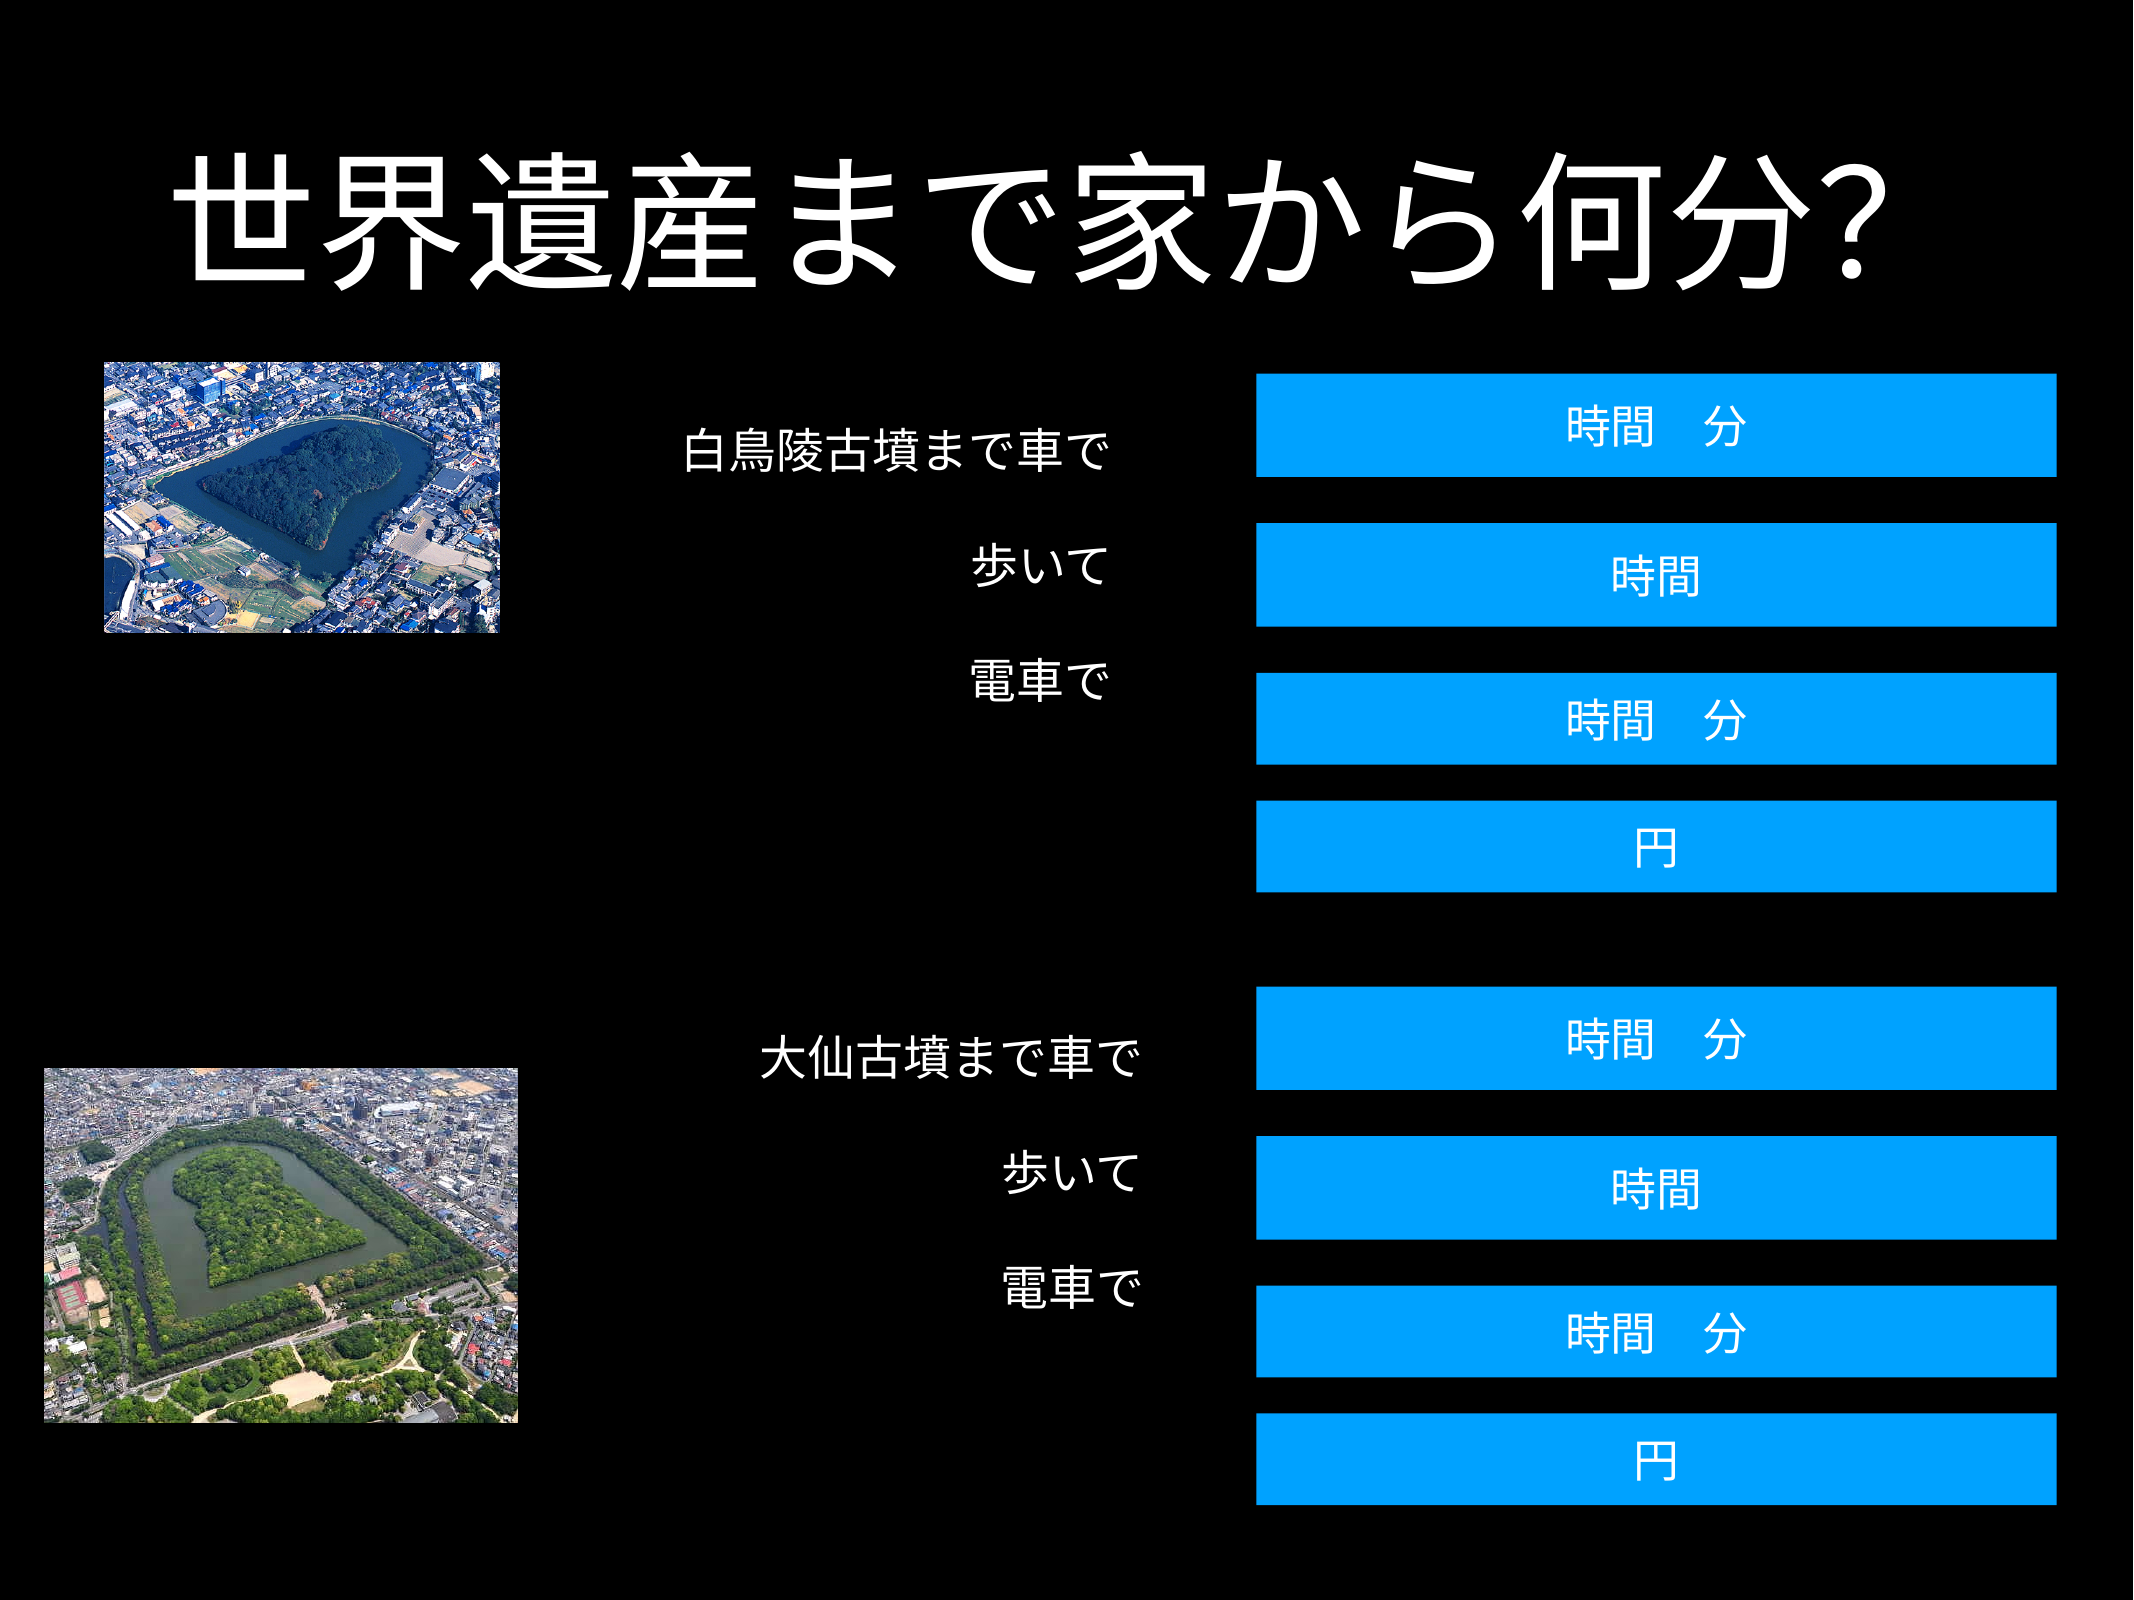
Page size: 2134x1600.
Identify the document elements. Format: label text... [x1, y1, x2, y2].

picture [103, 362, 500, 633]
text_box 時間 分 [1256, 1285, 2057, 1378]
picture [44, 1068, 518, 1424]
text_box 時間 [1256, 1136, 2057, 1240]
text_box 白鳥陵古墳まで車で 歩いて 電車で [672, 412, 1122, 717]
text_box 大仙古墳まで車で 歩いて 電車で [751, 1018, 1153, 1323]
title 世界遺産まで家から何分？ [155, 41, 1978, 397]
text_box 時間 分 [1256, 373, 2057, 477]
text_box 時間 分 [1256, 986, 2057, 1090]
text_box 円 [1256, 1413, 2057, 1506]
text_box 時間 分 [1256, 672, 2057, 765]
text_box 円 [1256, 800, 2057, 893]
text_box 時間 [1256, 523, 2057, 627]
